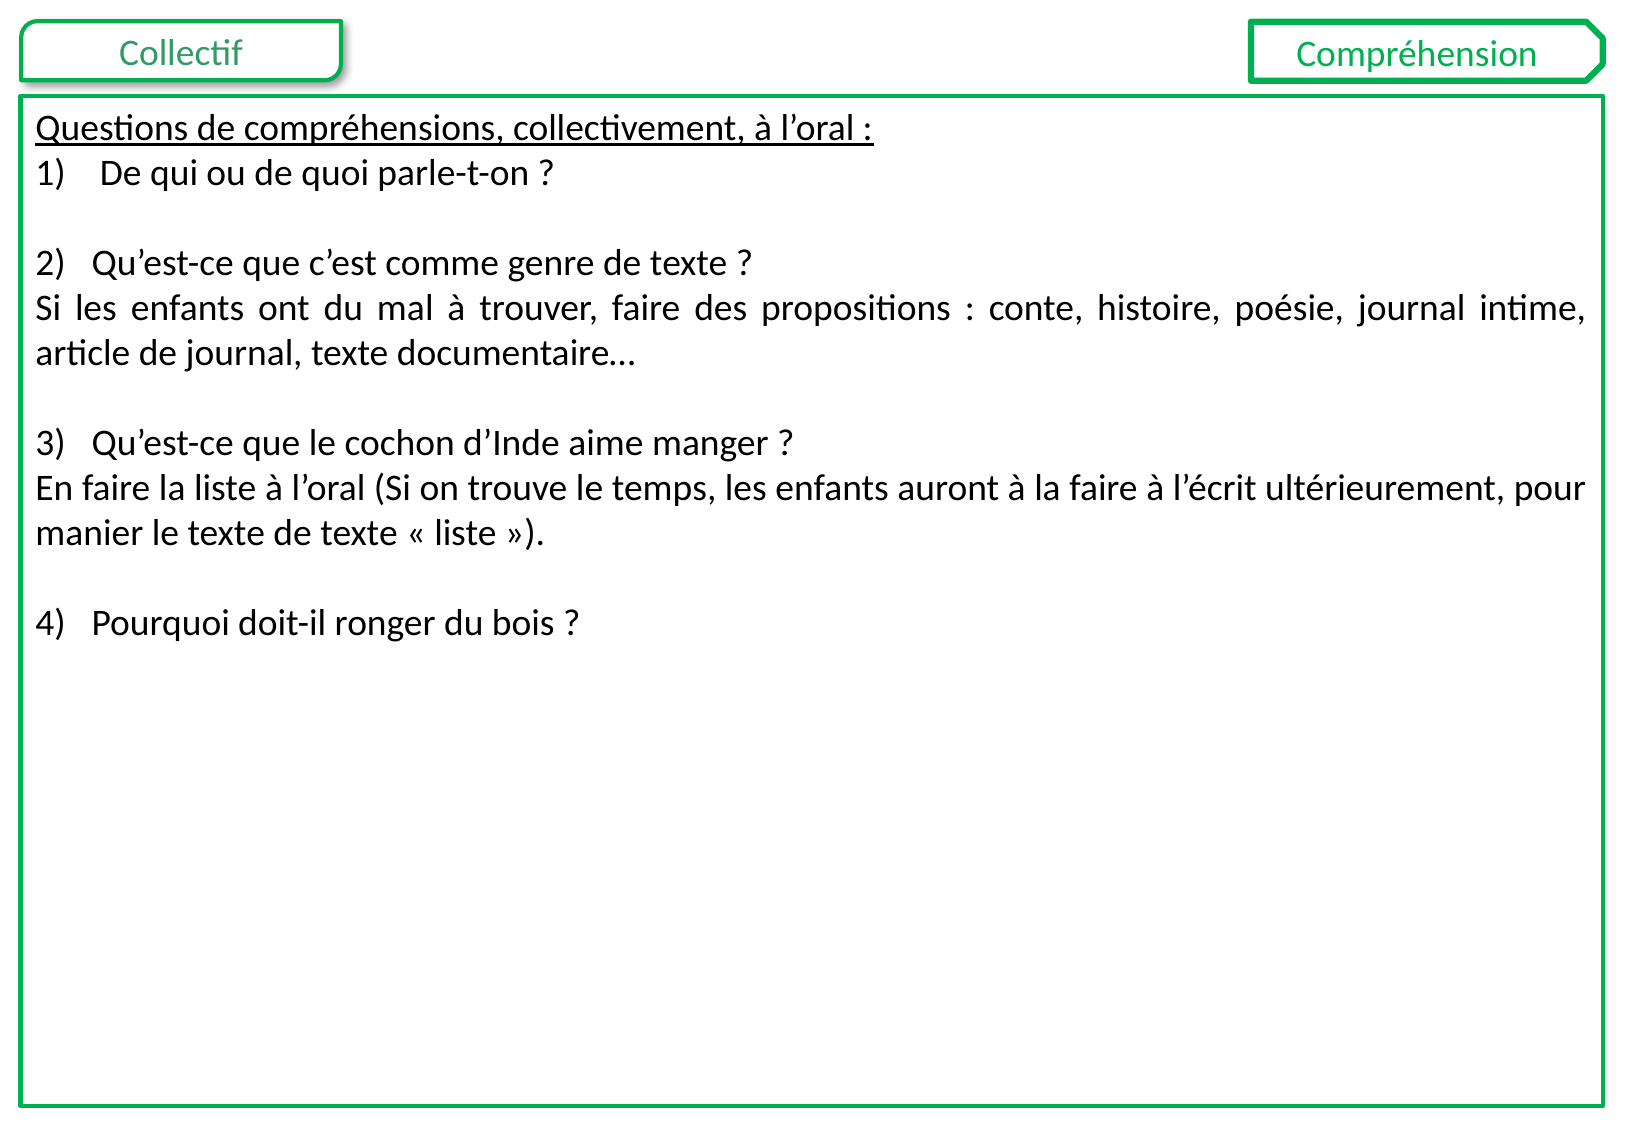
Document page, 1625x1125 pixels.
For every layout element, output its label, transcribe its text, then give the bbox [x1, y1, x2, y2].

list Compréhension [1250, 21, 1584, 81]
list Questions de compréhensions, collectivement, à l’oral : De qui ou de quoi parle-t-on ? Qu’est-ce que c’est comme genre de texte ? Si les enfants ont du mal à trouver, faire des propositions : conte, histoire, poésie, journal intime, article de journal, texte documentaire… Qu’est-ce que le cochon d’Inde aime manger ? En faire la liste à l’oral (Si on trouve le temps, les enfants auront à la faire à l’écrit ultérieurement, pour manier le texte de texte « liste »). Pourquoi doit-il ronger du bois ? [18, 94, 1605, 1108]
